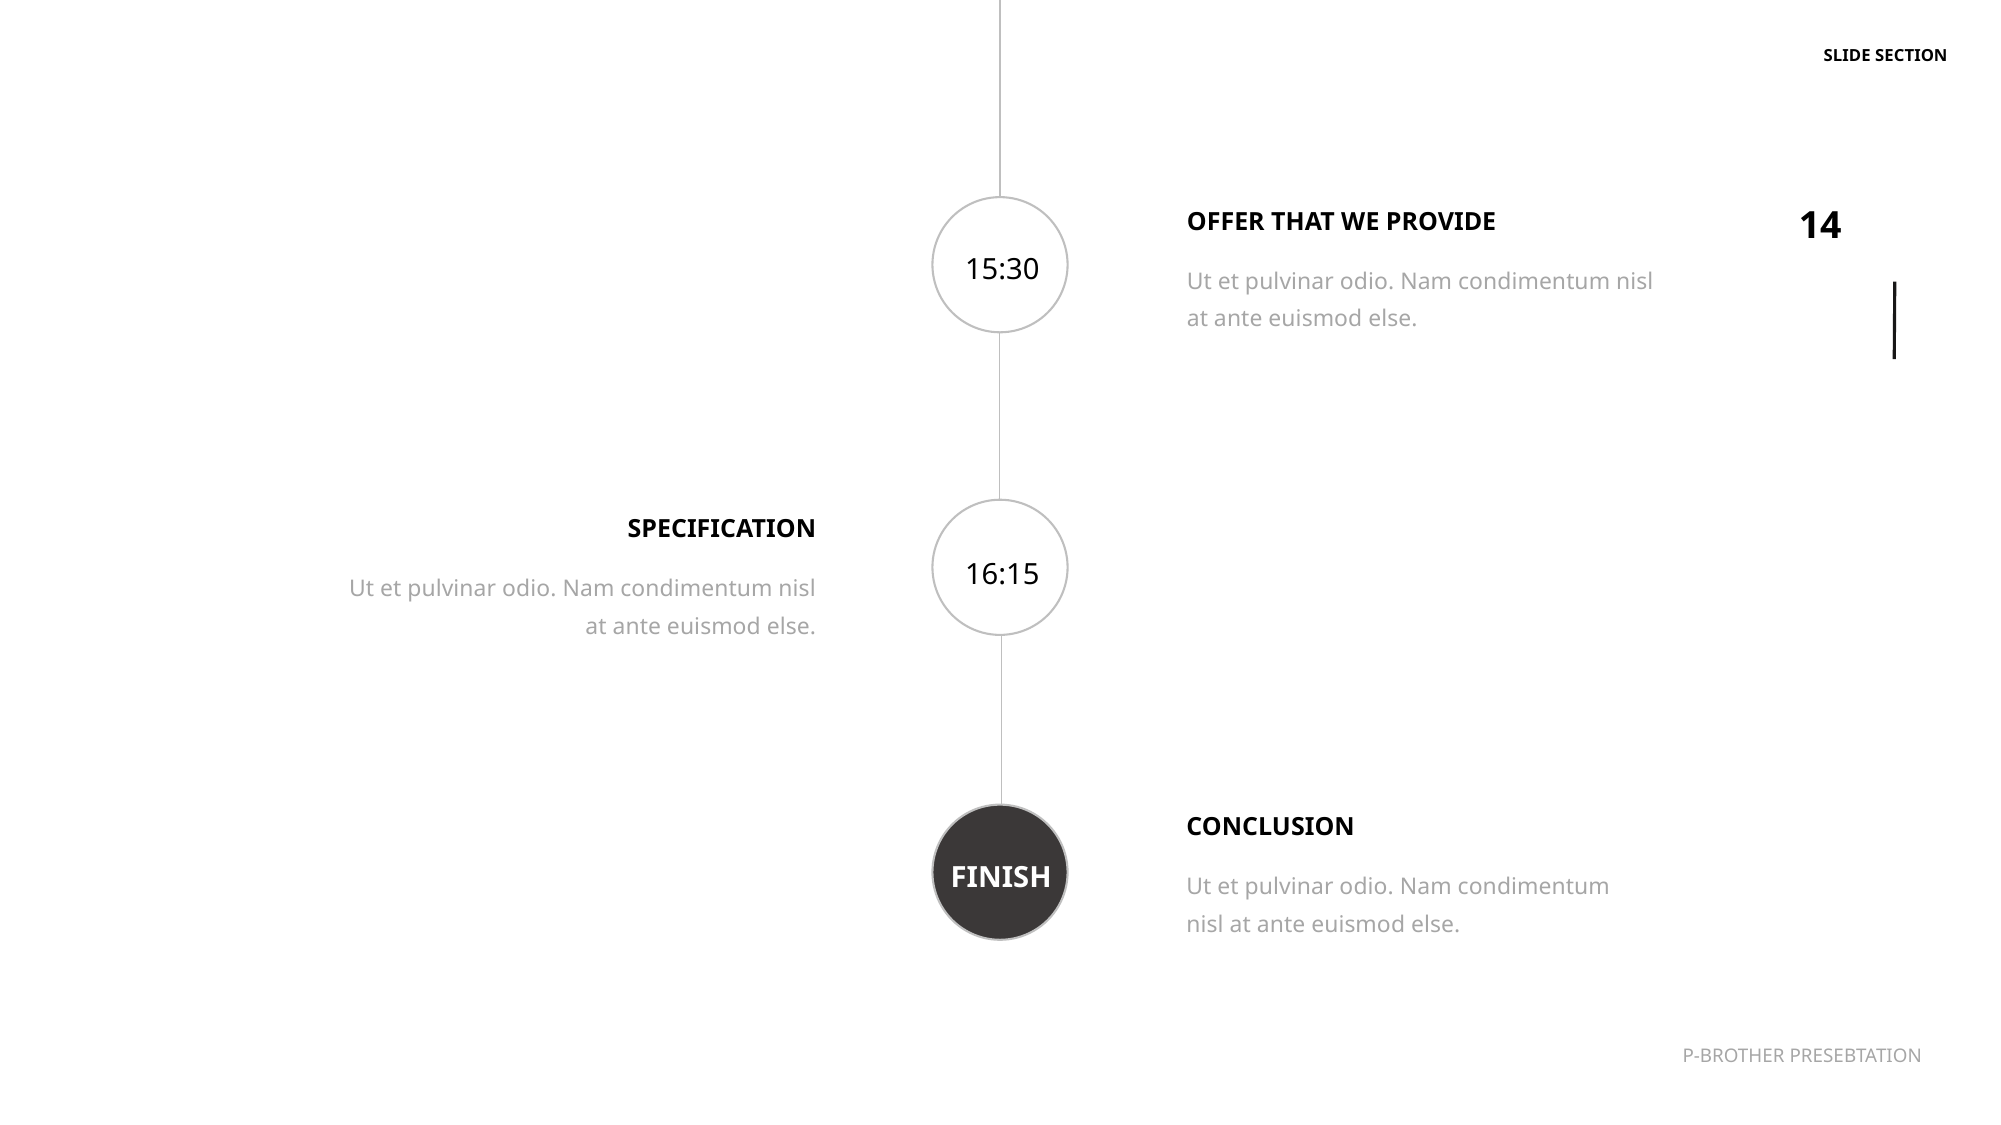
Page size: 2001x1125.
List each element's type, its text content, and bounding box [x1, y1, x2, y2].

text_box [932, 499, 1068, 635]
text_box SPECIFICATION Ut et pulvinar odio. Nam condimentum nisl at ante euismod else. [323, 508, 832, 744]
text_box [932, 197, 1068, 333]
text_box OFFER THAT WE PROVIDE Ut et pulvinar odio. Nam condimentum nisl at ante euismod else. [1172, 201, 1688, 437]
text_box CONCLUSION Ut et pulvinar odio. Nam condimentum nisl at ante euismod else. [1171, 806, 1669, 1042]
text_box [932, 804, 1068, 940]
